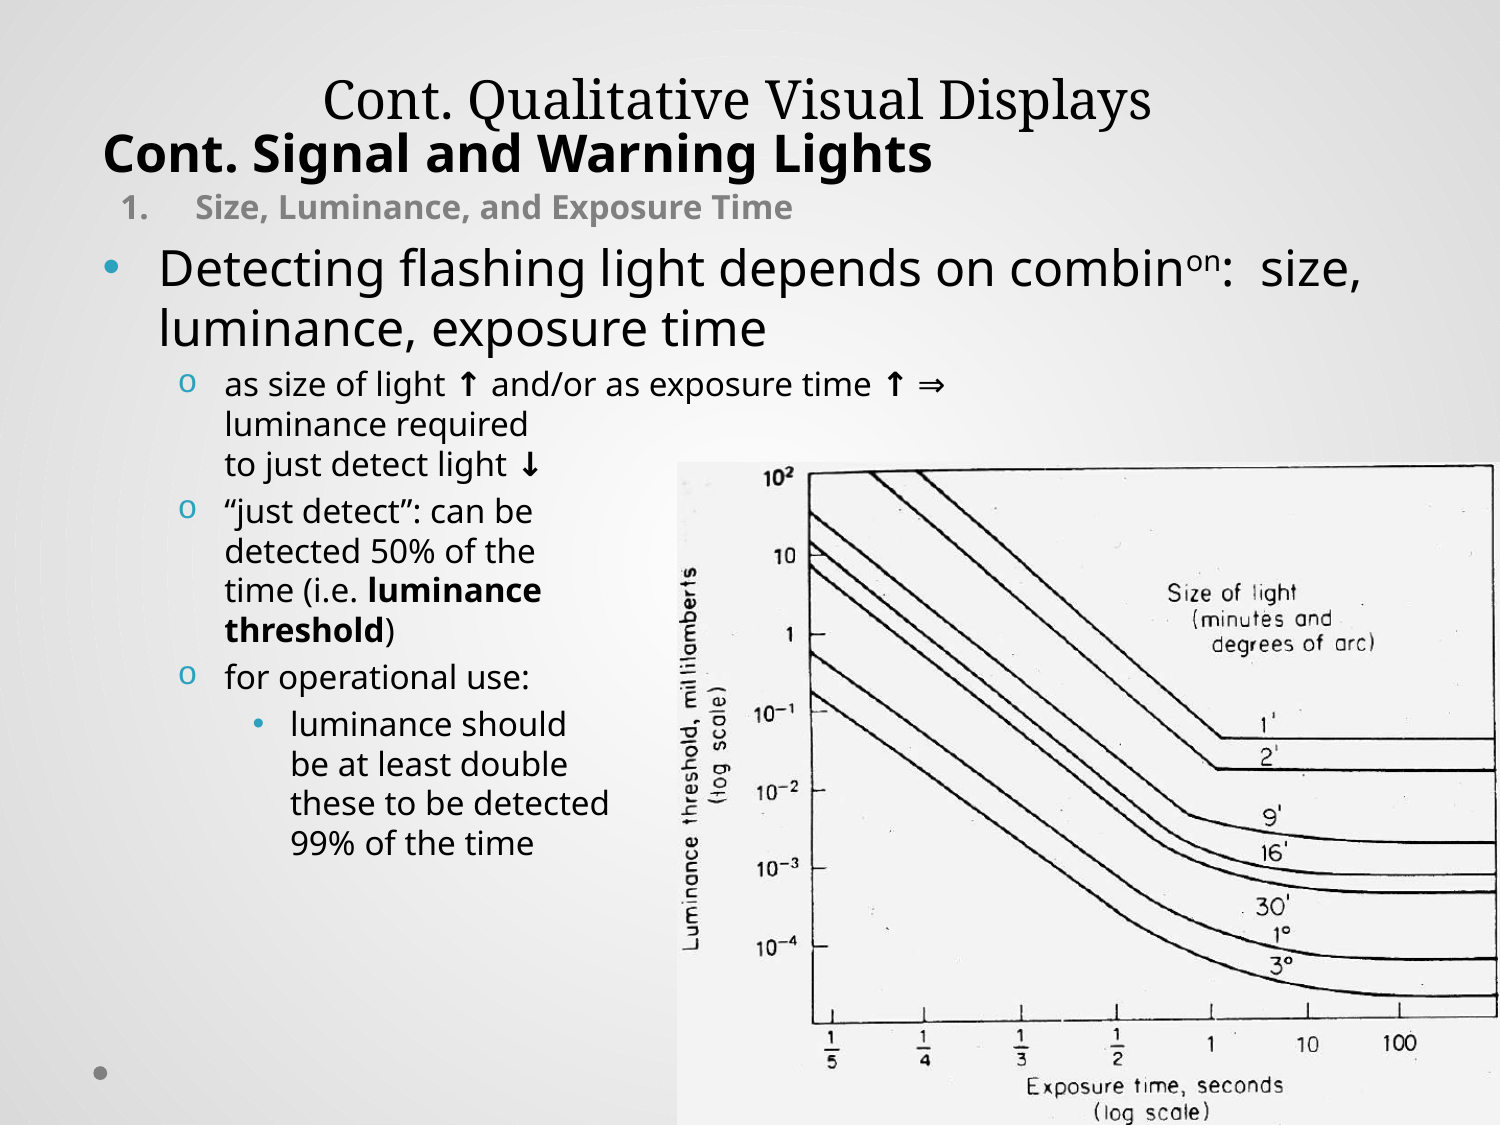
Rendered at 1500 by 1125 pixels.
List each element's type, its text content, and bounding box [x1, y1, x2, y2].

title Cont. Qualitative Visual Displays [62, 37, 1413, 138]
list Cont. Signal and Warning Lights Size, Luminance, and Exposure Time Detecting flashing light depends on combinon: size, luminance, exposure time as size of light ↑ and/or as exposure time ↑ ⇒ luminance required to just detect light ↓ “just detect”: can be detected 50% of the time (i.e. luminance threshold) for operational use: luminance should be at least double these to be detected 99% of the time [87, 112, 1438, 1125]
picture [677, 462, 1500, 1125]
